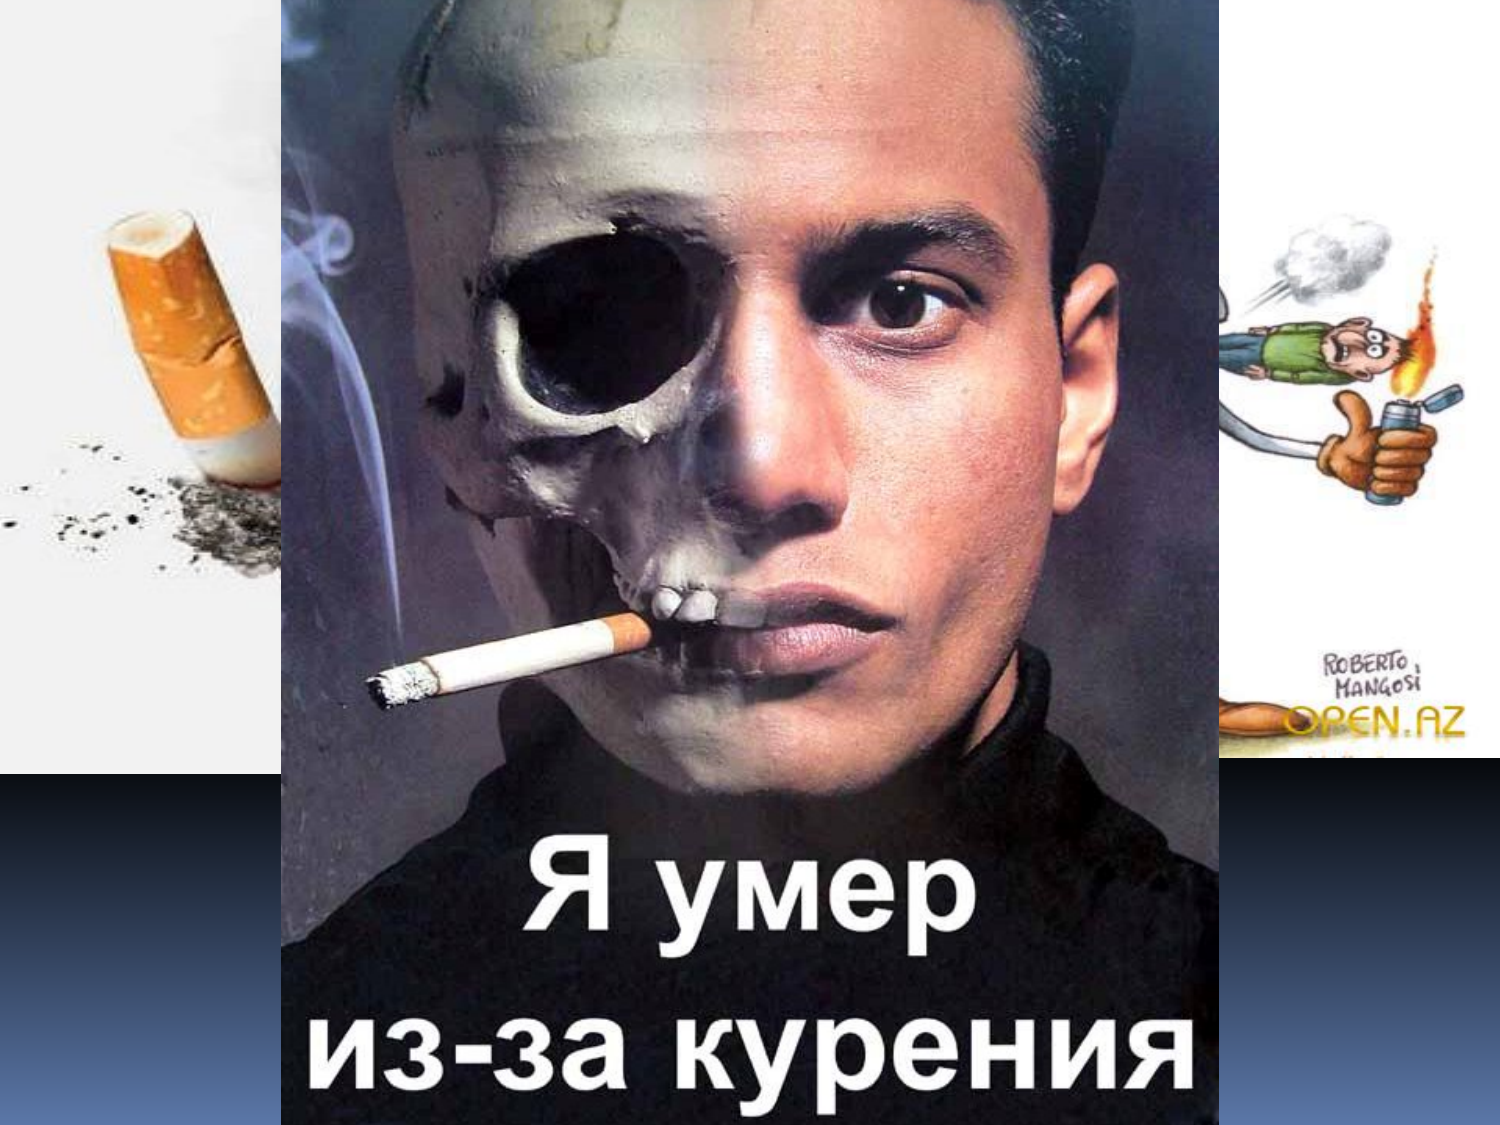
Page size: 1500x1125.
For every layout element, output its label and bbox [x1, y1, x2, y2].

picture [280, 0, 1220, 1125]
picture [0, 0, 274, 774]
picture [1227, 0, 1500, 759]
